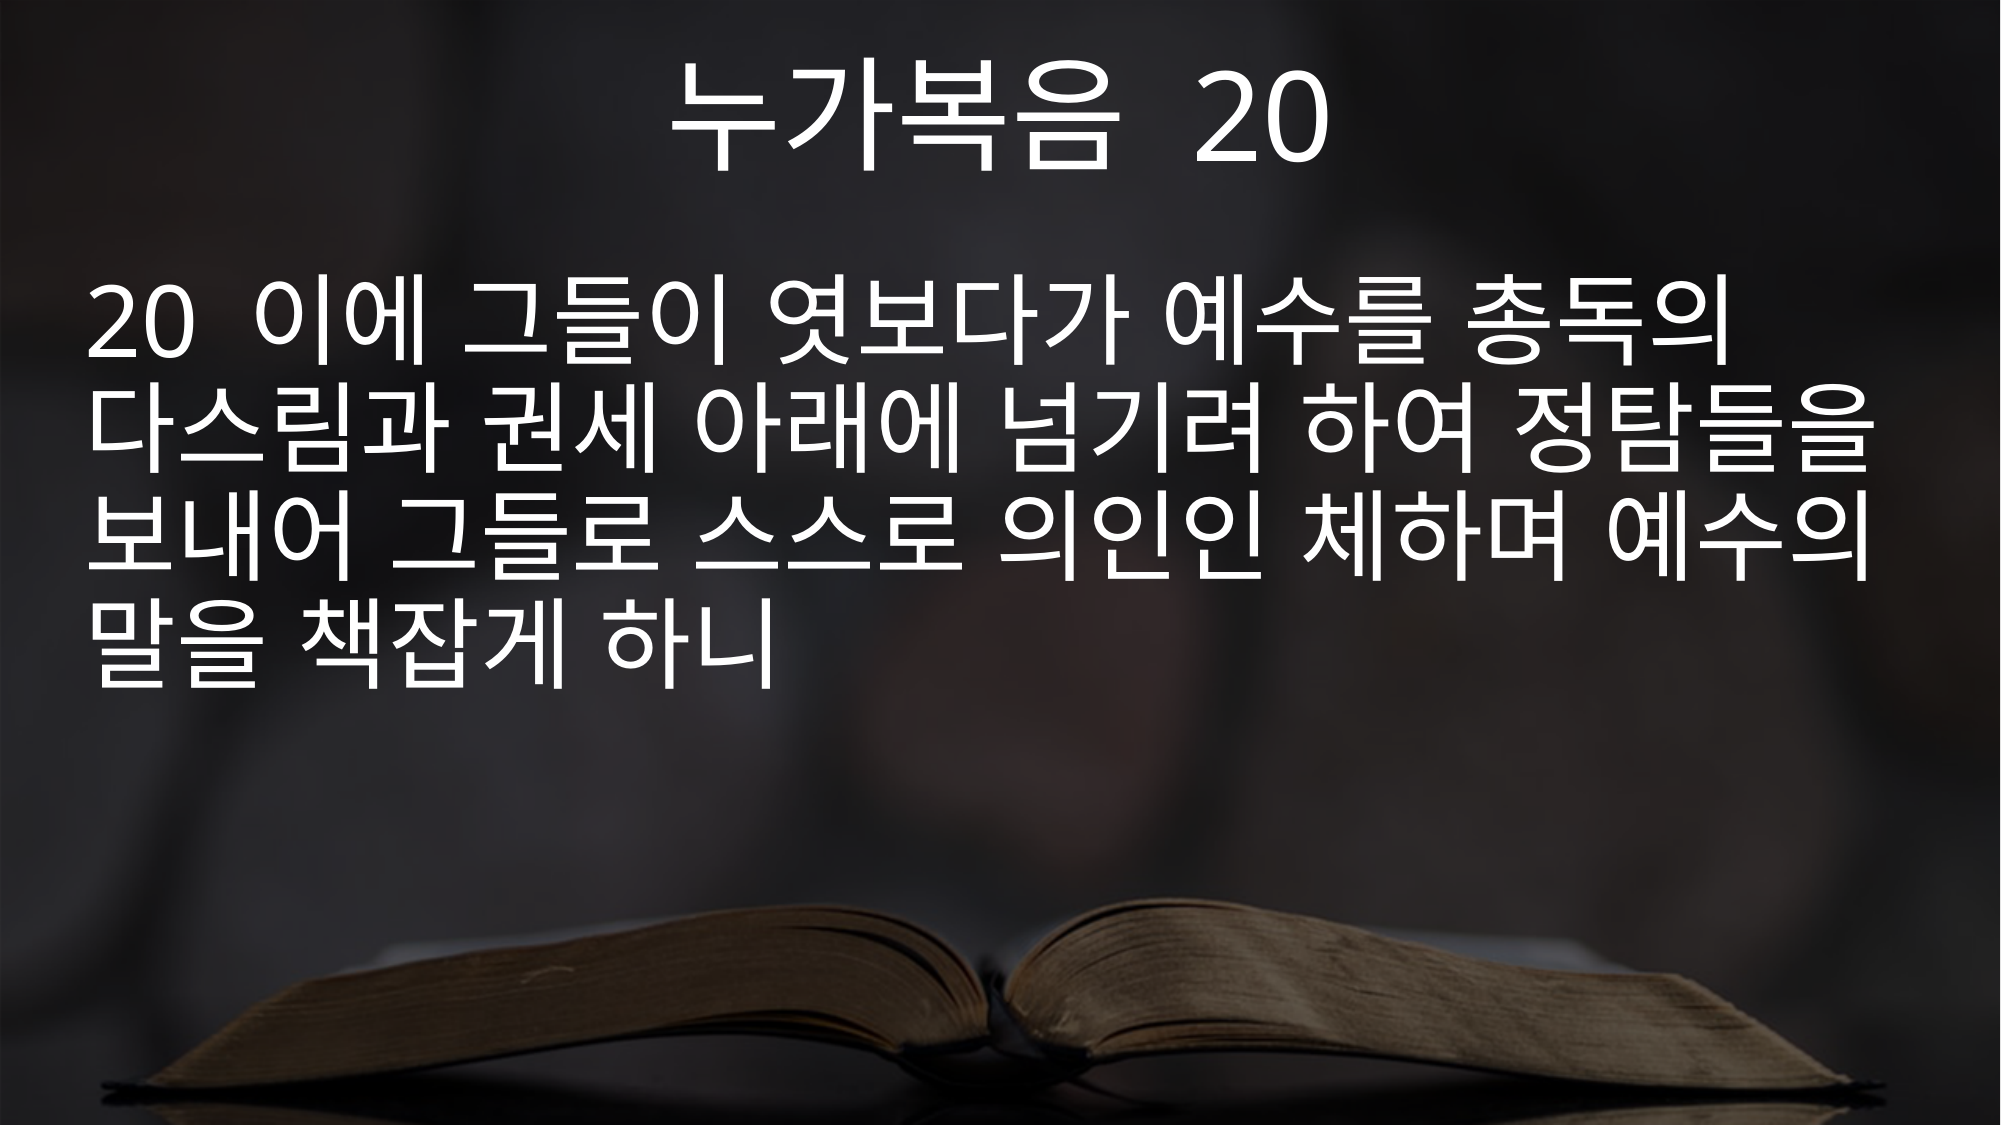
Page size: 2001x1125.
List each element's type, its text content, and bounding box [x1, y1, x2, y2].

picture [0, 0, 2001, 1125]
list 20 이에 그들이 엿보다가 예수를 총독의 다스림과 권세 아래에 넘기려 하여 정탐들을 보내어 그들로 스스로 의인인 체하며 예수의 말을 책잡게 하니 [69, 263, 1953, 423]
footer 누가복음 20 [0, 32, 2000, 192]
